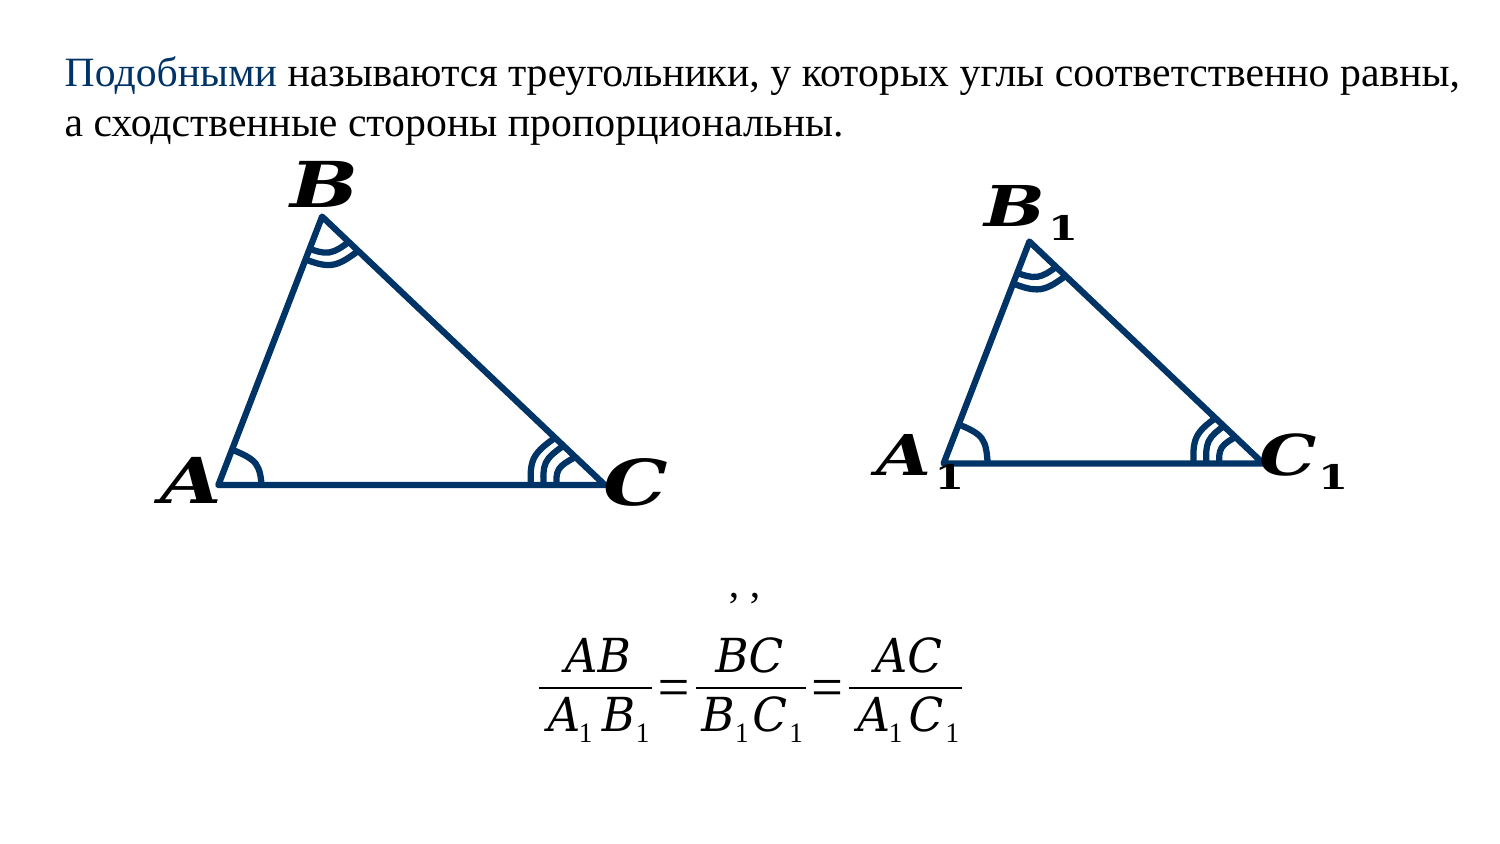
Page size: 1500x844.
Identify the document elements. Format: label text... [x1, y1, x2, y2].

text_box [1013, 259, 1064, 292]
text_box Подобными называются треугольники, у которых углы соответственно равны, а сходственные стороны пропорциональны. [49, 37, 1476, 152]
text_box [150, 151, 672, 521]
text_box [529, 439, 575, 489]
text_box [1192, 418, 1238, 468]
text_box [305, 235, 356, 268]
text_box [867, 176, 1350, 498]
